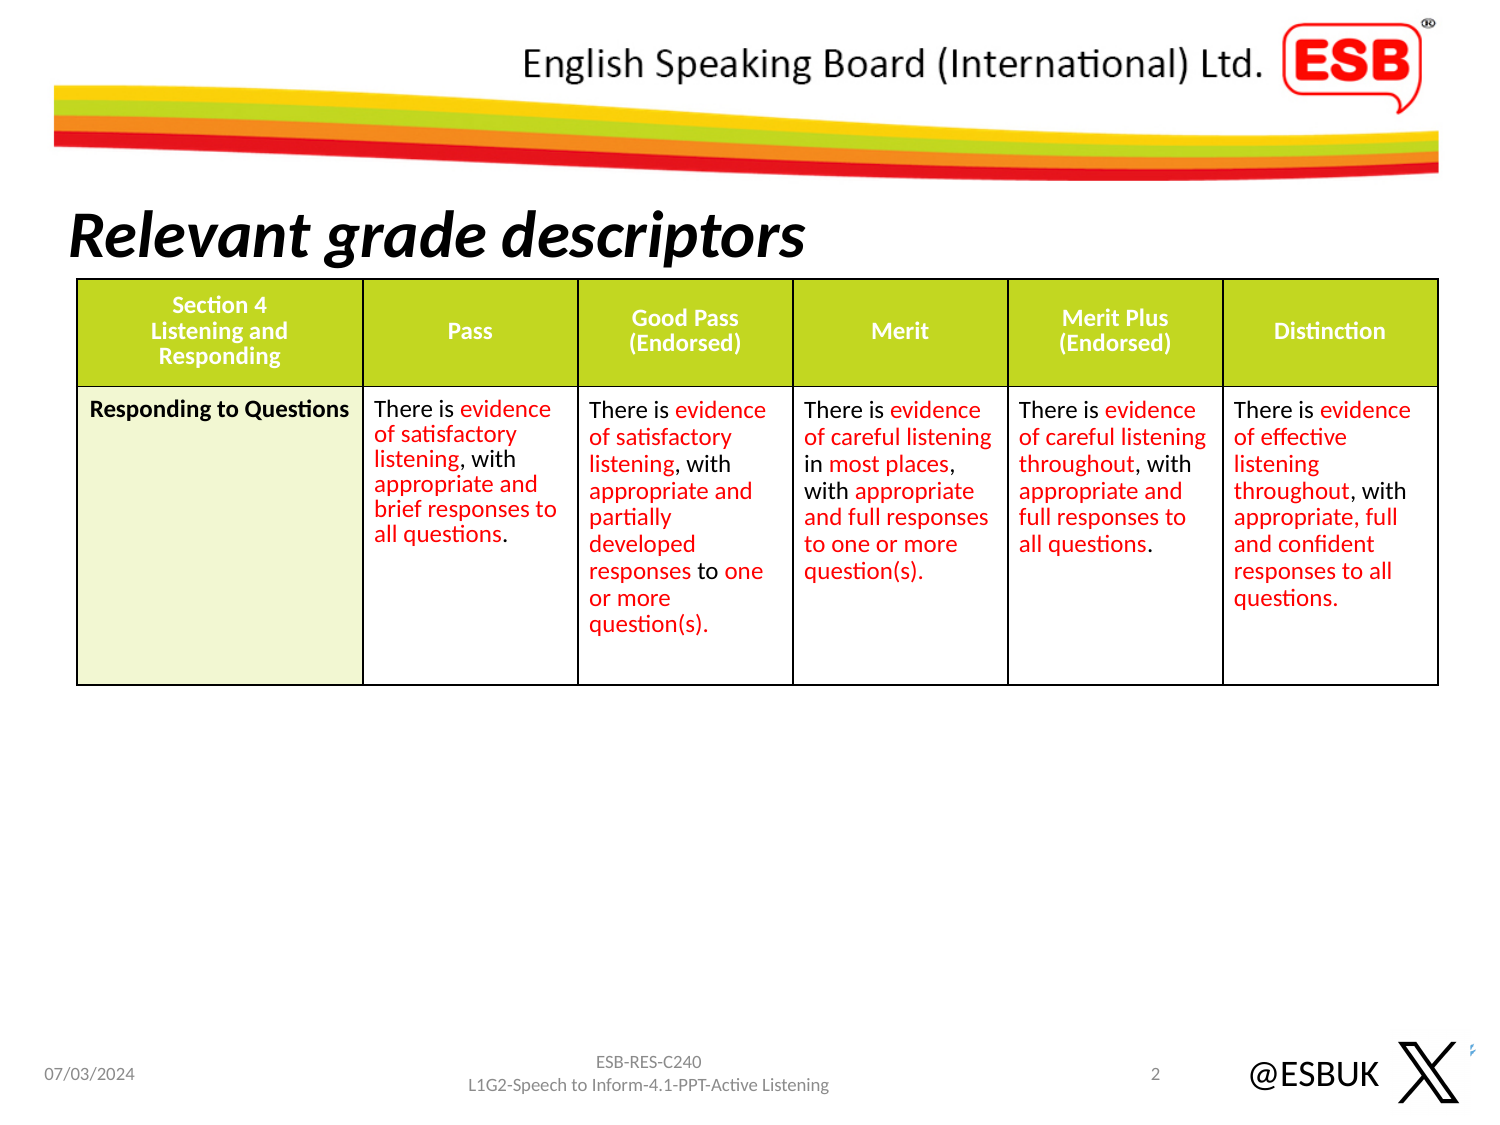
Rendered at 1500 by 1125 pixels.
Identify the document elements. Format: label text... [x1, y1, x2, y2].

table_cell There is evidence of careful listening throughout, with appropriate and full responses to all questions. [1009, 387, 1222, 684]
table_cell Responding to Questions [78, 387, 362, 684]
table_header Merit Plus (Endorsed) [1009, 280, 1222, 386]
table_cell There is evidence of effective listening throughout, with appropriate, full and confident responses to all questions. [1224, 387, 1437, 684]
table_header Section 4 Listening and Responding [78, 280, 362, 386]
picture [1390, 1029, 1476, 1116]
footer ESB-RES-C240 L1G2-Speech to Inform-4.1-PPT-Active Listening [395, 1042, 902, 1103]
slide_number 2 [930, 1042, 1176, 1103]
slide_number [29, 1042, 367, 1103]
table_header Pass [364, 280, 577, 386]
title Relevant grade descriptors [53, 194, 1347, 278]
picture [0, 0, 1500, 189]
table_cell There is evidence of satisfactory listening, with appropriate and brief responses to all questions. [364, 387, 577, 684]
table_cell There is evidence of satisfactory listening, with appropriate and partially developed responses to one or more question(s). [579, 387, 792, 684]
table_header Distinction [1224, 280, 1437, 386]
table_header Merit [794, 280, 1007, 386]
table_cell There is evidence of careful listening in most places, with appropriate and full responses to one or more question(s). [794, 387, 1007, 684]
table_header Good Pass (Endorsed) [579, 280, 792, 386]
